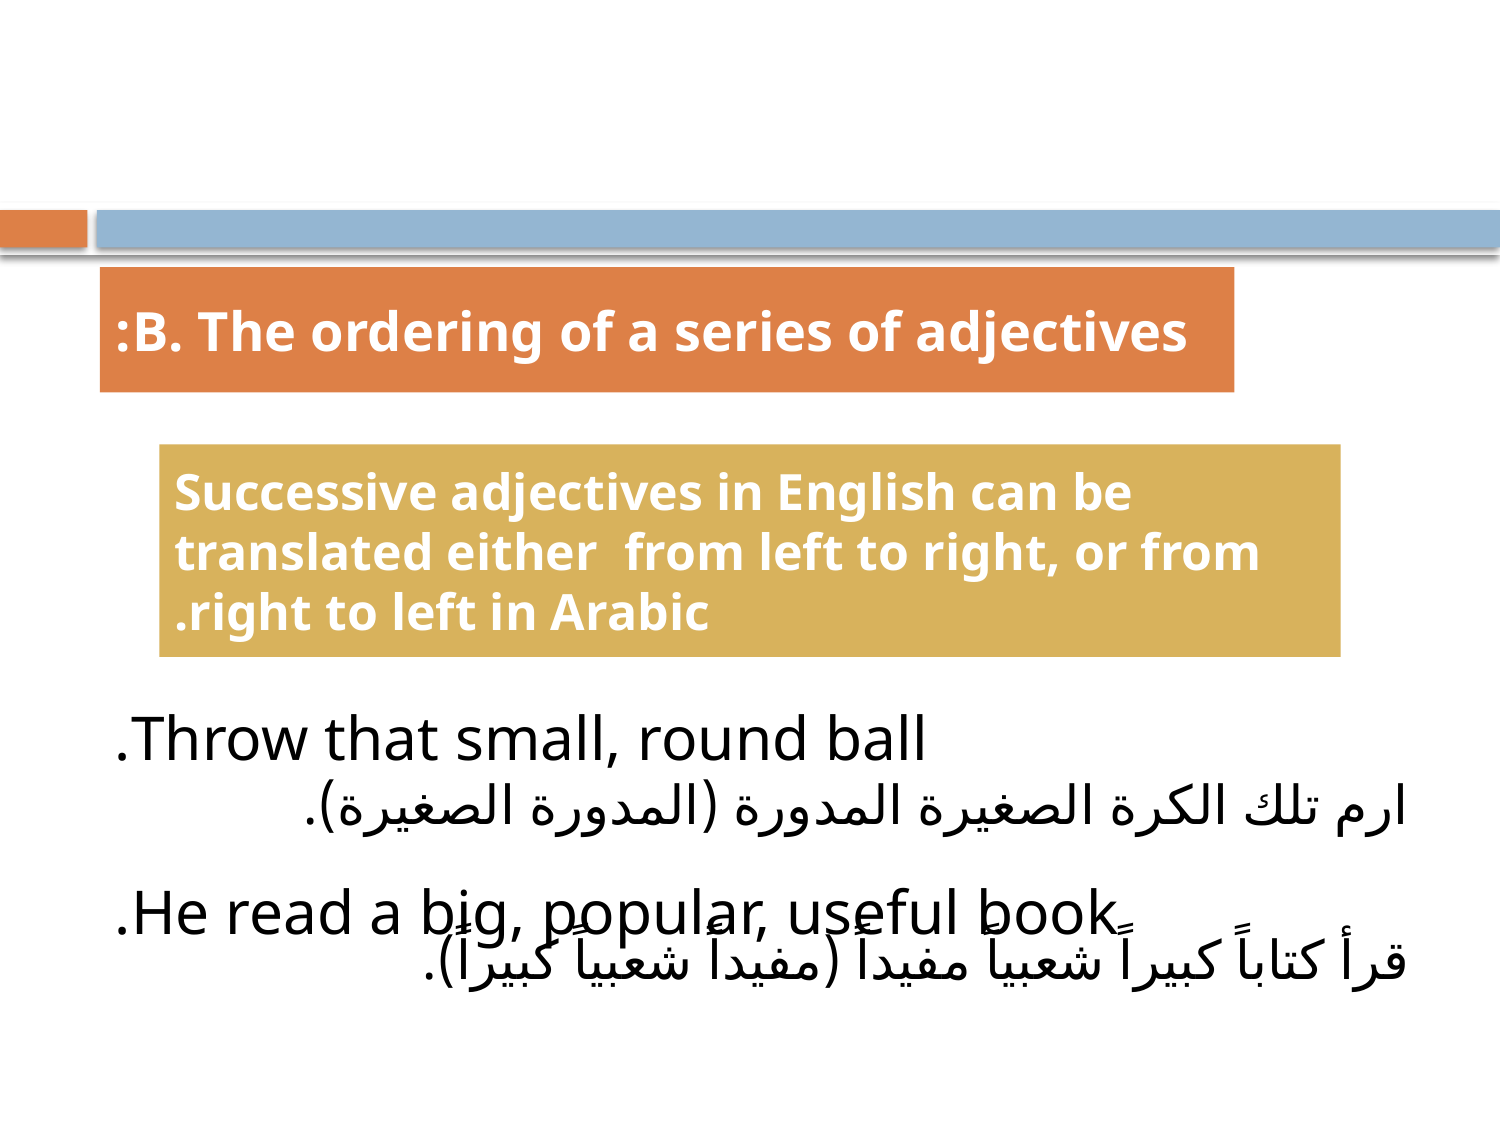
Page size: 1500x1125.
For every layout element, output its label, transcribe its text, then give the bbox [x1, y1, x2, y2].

list ارم تلك الكرة الصغيرة المدورة (المدورة الصغيرة). قرأ كتاباً كبيراً شعبياً مفيداً (مفيداً شعبياً كبيراً). [253, 763, 1425, 1035]
list B. The ordering of a series of adjectives: [99, 267, 1235, 393]
list Throw that small, round ball. He read a big, popular, useful book. [99, 692, 1247, 1035]
list Successive adjectives in English can be translated either from left to right, or from right to left in Arabic. [159, 444, 1341, 657]
